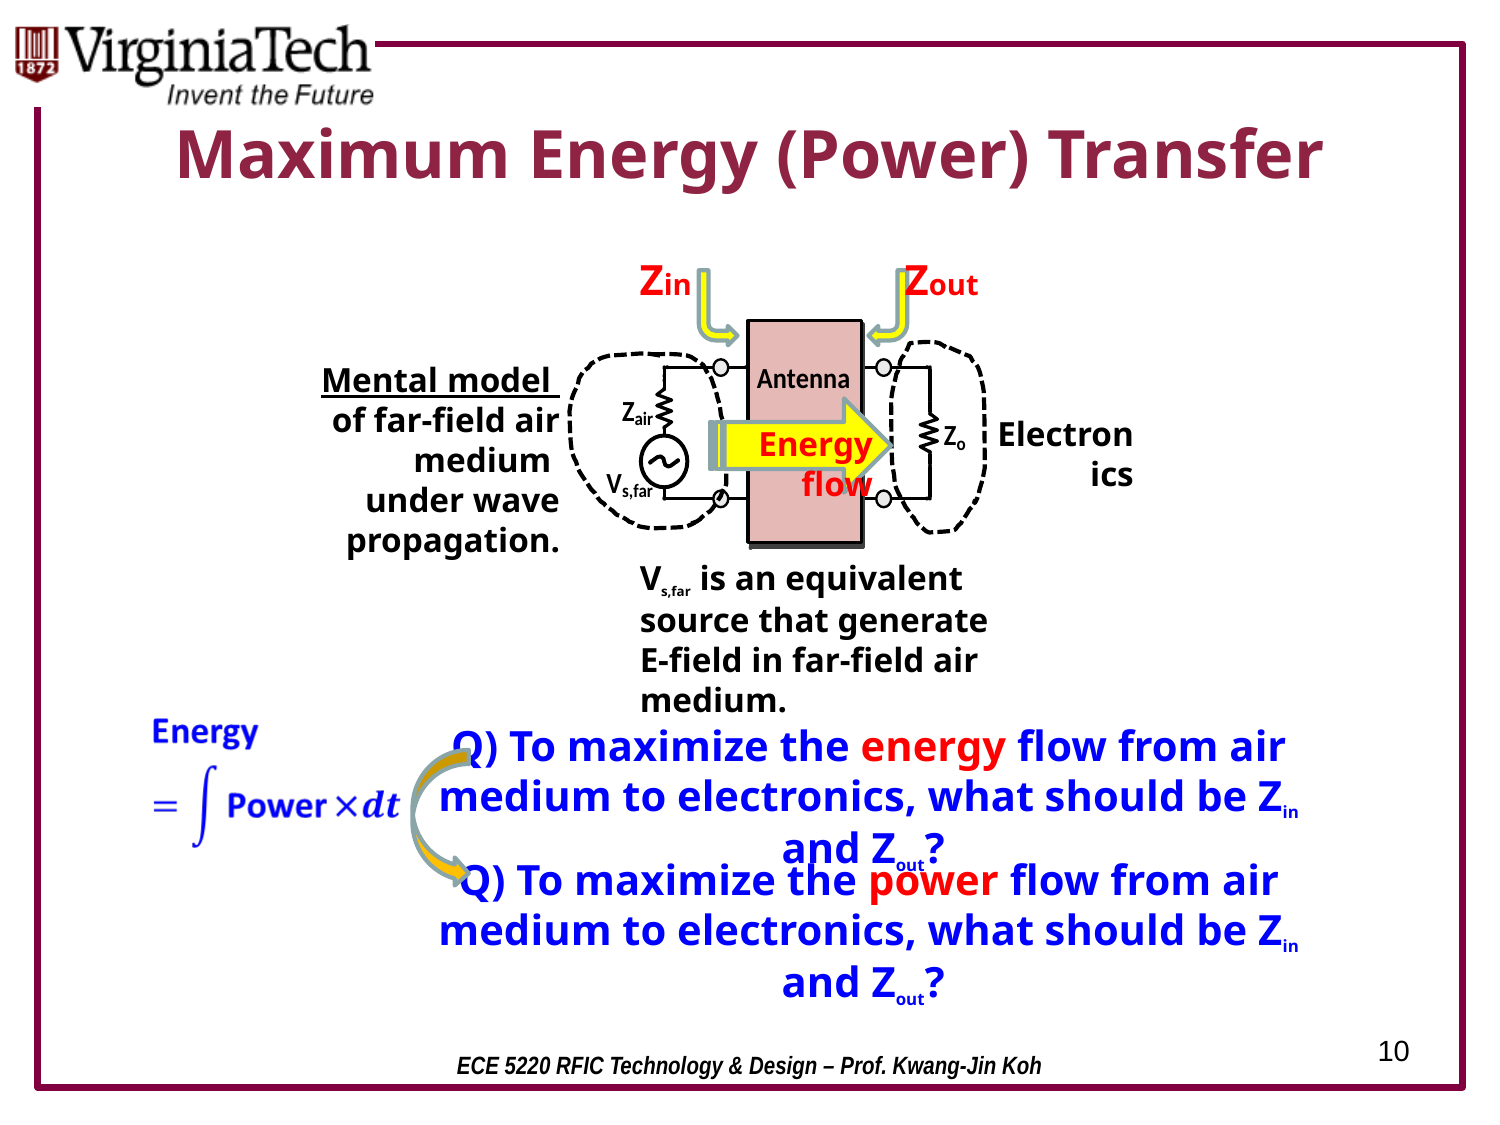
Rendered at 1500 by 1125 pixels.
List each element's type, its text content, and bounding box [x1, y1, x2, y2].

text_box Zout [889, 246, 994, 310]
text_box Vs,far is an equivalent source that generate E-field in far-field air medium. [624, 549, 1025, 727]
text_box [595, 312, 998, 556]
slide_number 10 [1074, 1024, 1425, 1103]
text_box [427, 747, 471, 787]
text_box Q) To maximize the energy flow from air medium to electronics, what should be Zin and Zout? [427, 712, 1350, 846]
text_box [124, 699, 427, 879]
text_box Electronics [1002, 406, 1149, 501]
text_box Q) To maximize the power flow from air medium to electronics, what should be Zin and Zout? [387, 846, 1350, 1016]
picture [15, 24, 375, 107]
text_box Mental model of far-field air medium under wave propagation. [187, 352, 575, 567]
text_box [427, 843, 471, 888]
text_box Zin [624, 246, 707, 310]
text_box [707, 268, 711, 310]
text_box [575, 361, 590, 492]
title Maximum Energy (Power) Transfer [75, 104, 1425, 213]
